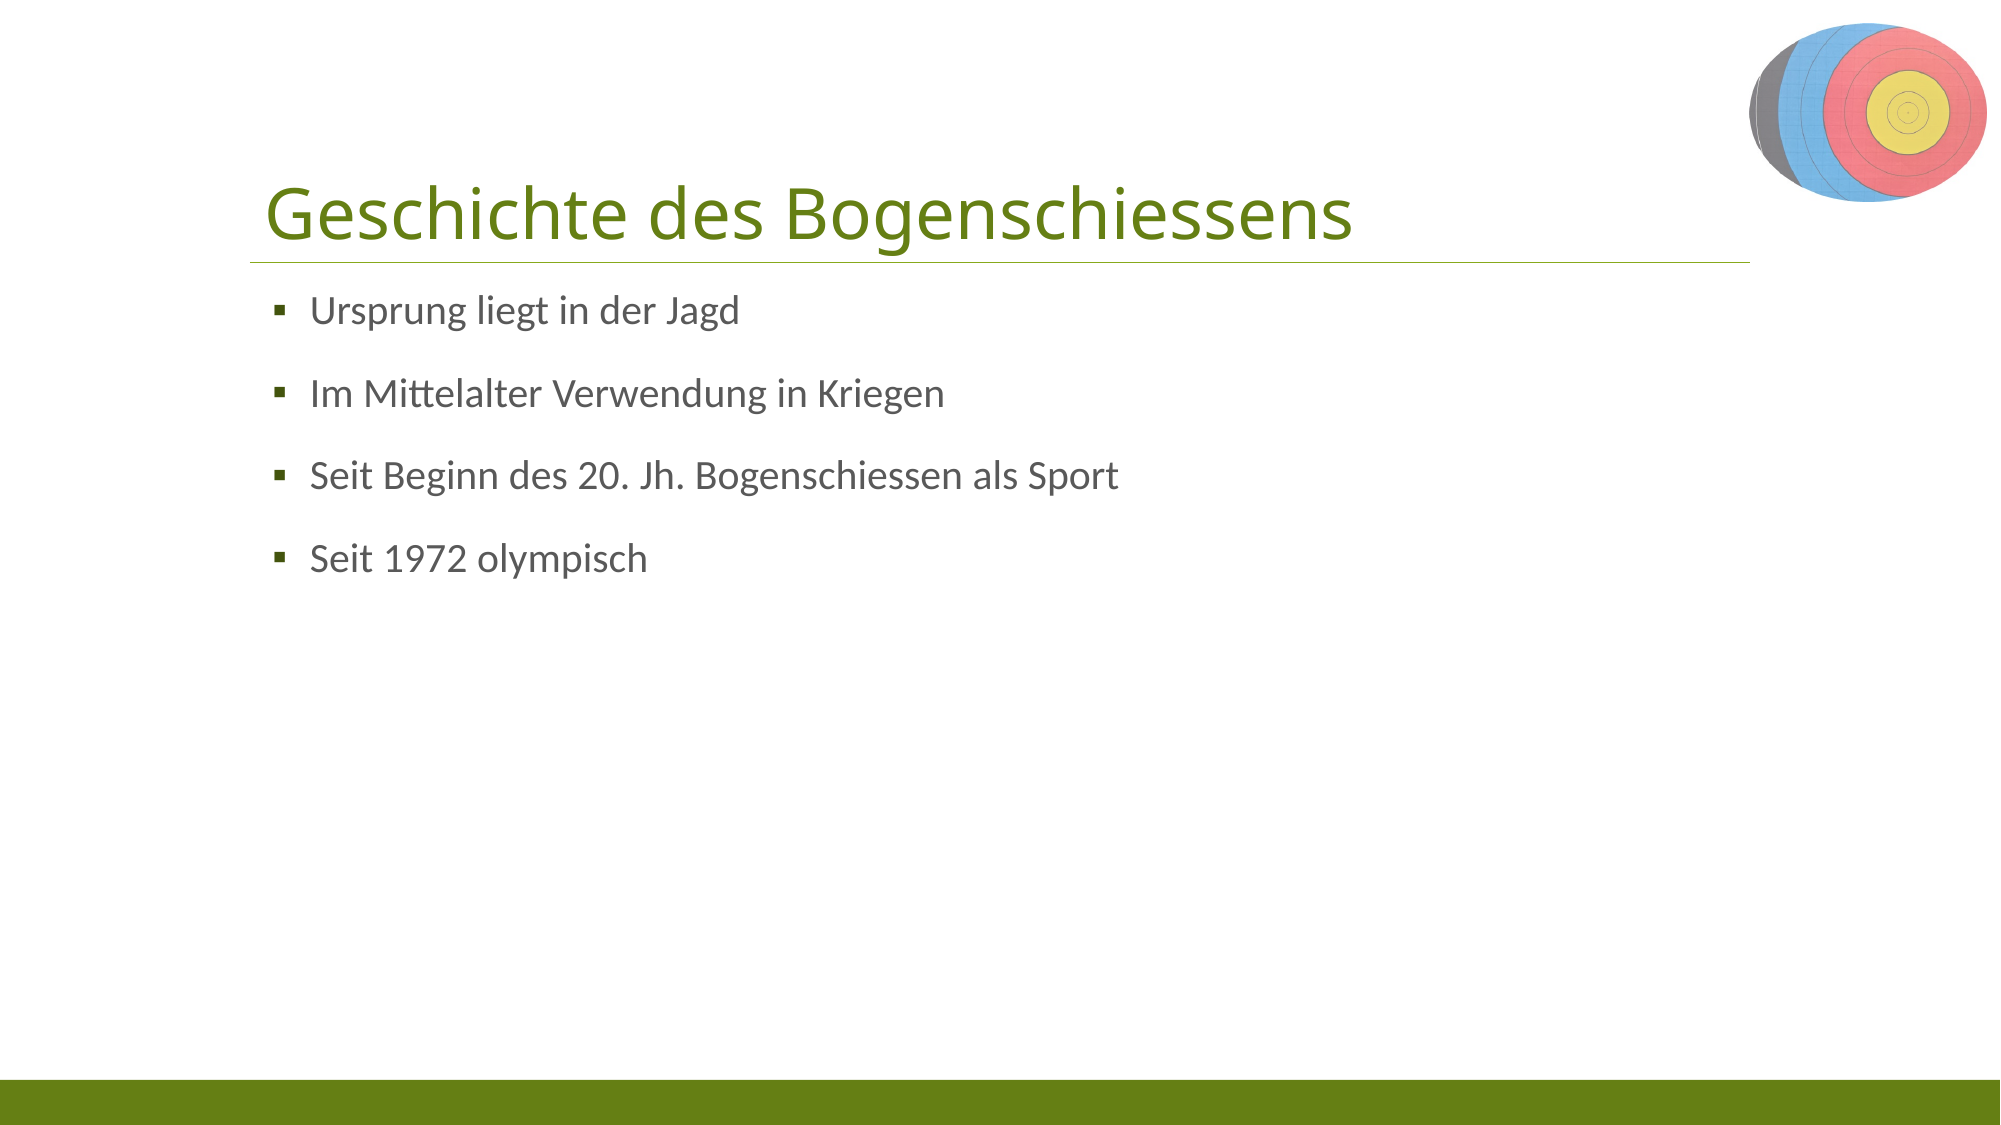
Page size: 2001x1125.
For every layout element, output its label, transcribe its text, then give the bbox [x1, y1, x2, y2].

list Ursprung liegt in der Jagd Im Mittelalter Verwendung in Kriegen Seit Beginn des 20. Jh. Bogenschiessen als Sport Seit 1972 olympisch [249, 281, 1750, 1013]
title Geschichte des Bogenschiessens [249, 75, 1750, 263]
